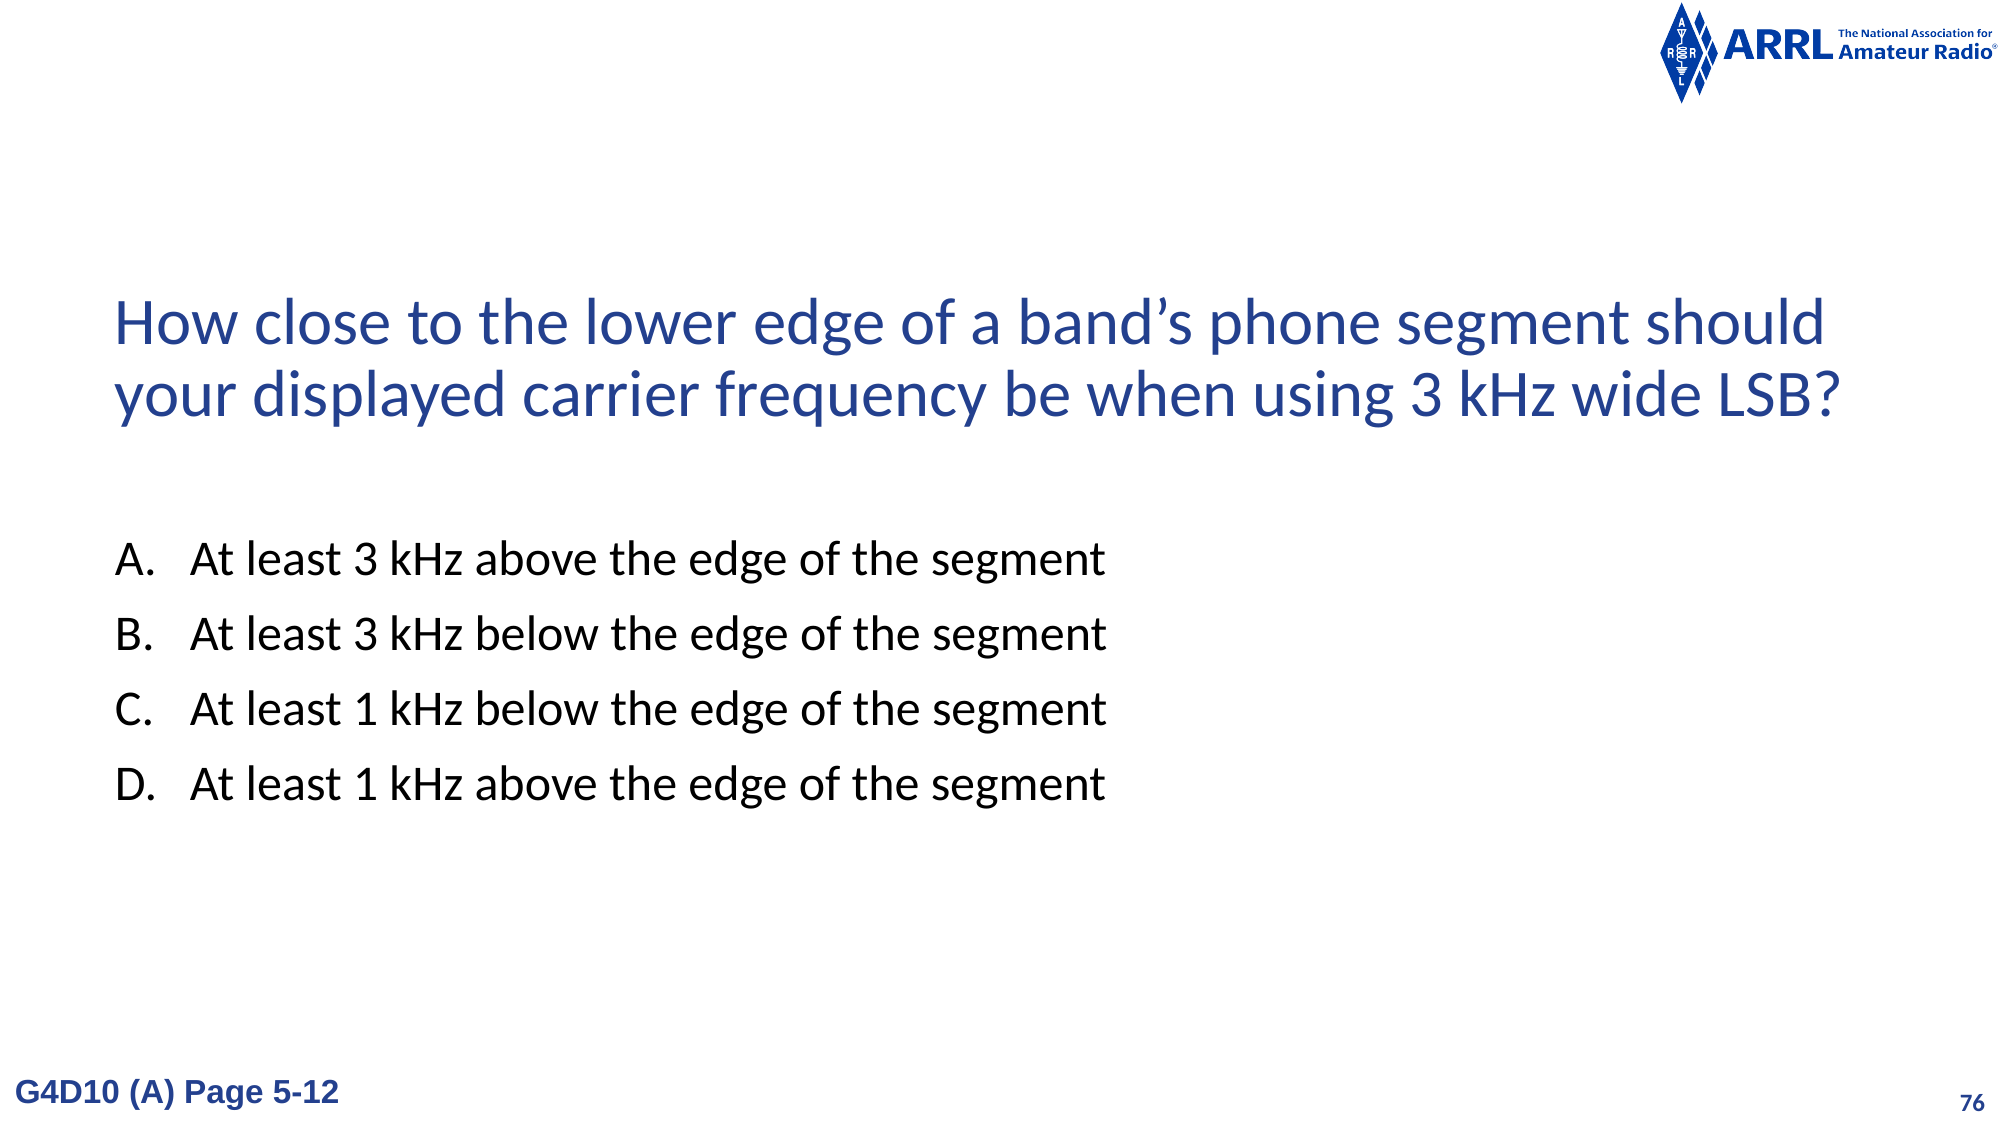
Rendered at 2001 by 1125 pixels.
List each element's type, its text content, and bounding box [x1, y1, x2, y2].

text_box 76 [1899, 1079, 2000, 1125]
title How close to the lower edge of a band’s phone segment should your displayed carrier frequency be when using 3 kHz wide LSB? [99, 249, 1900, 468]
picture [1658, 0, 1999, 106]
list At least 3 kHz above the edge of the segment At least 3 kHz below the edge of the segment At least 1 kHz below the edge of the segment At least 1 kHz above the edge of the segment [99, 525, 1900, 1005]
text_box G4D10 (A) Page 5-12 [0, 1062, 1313, 1118]
